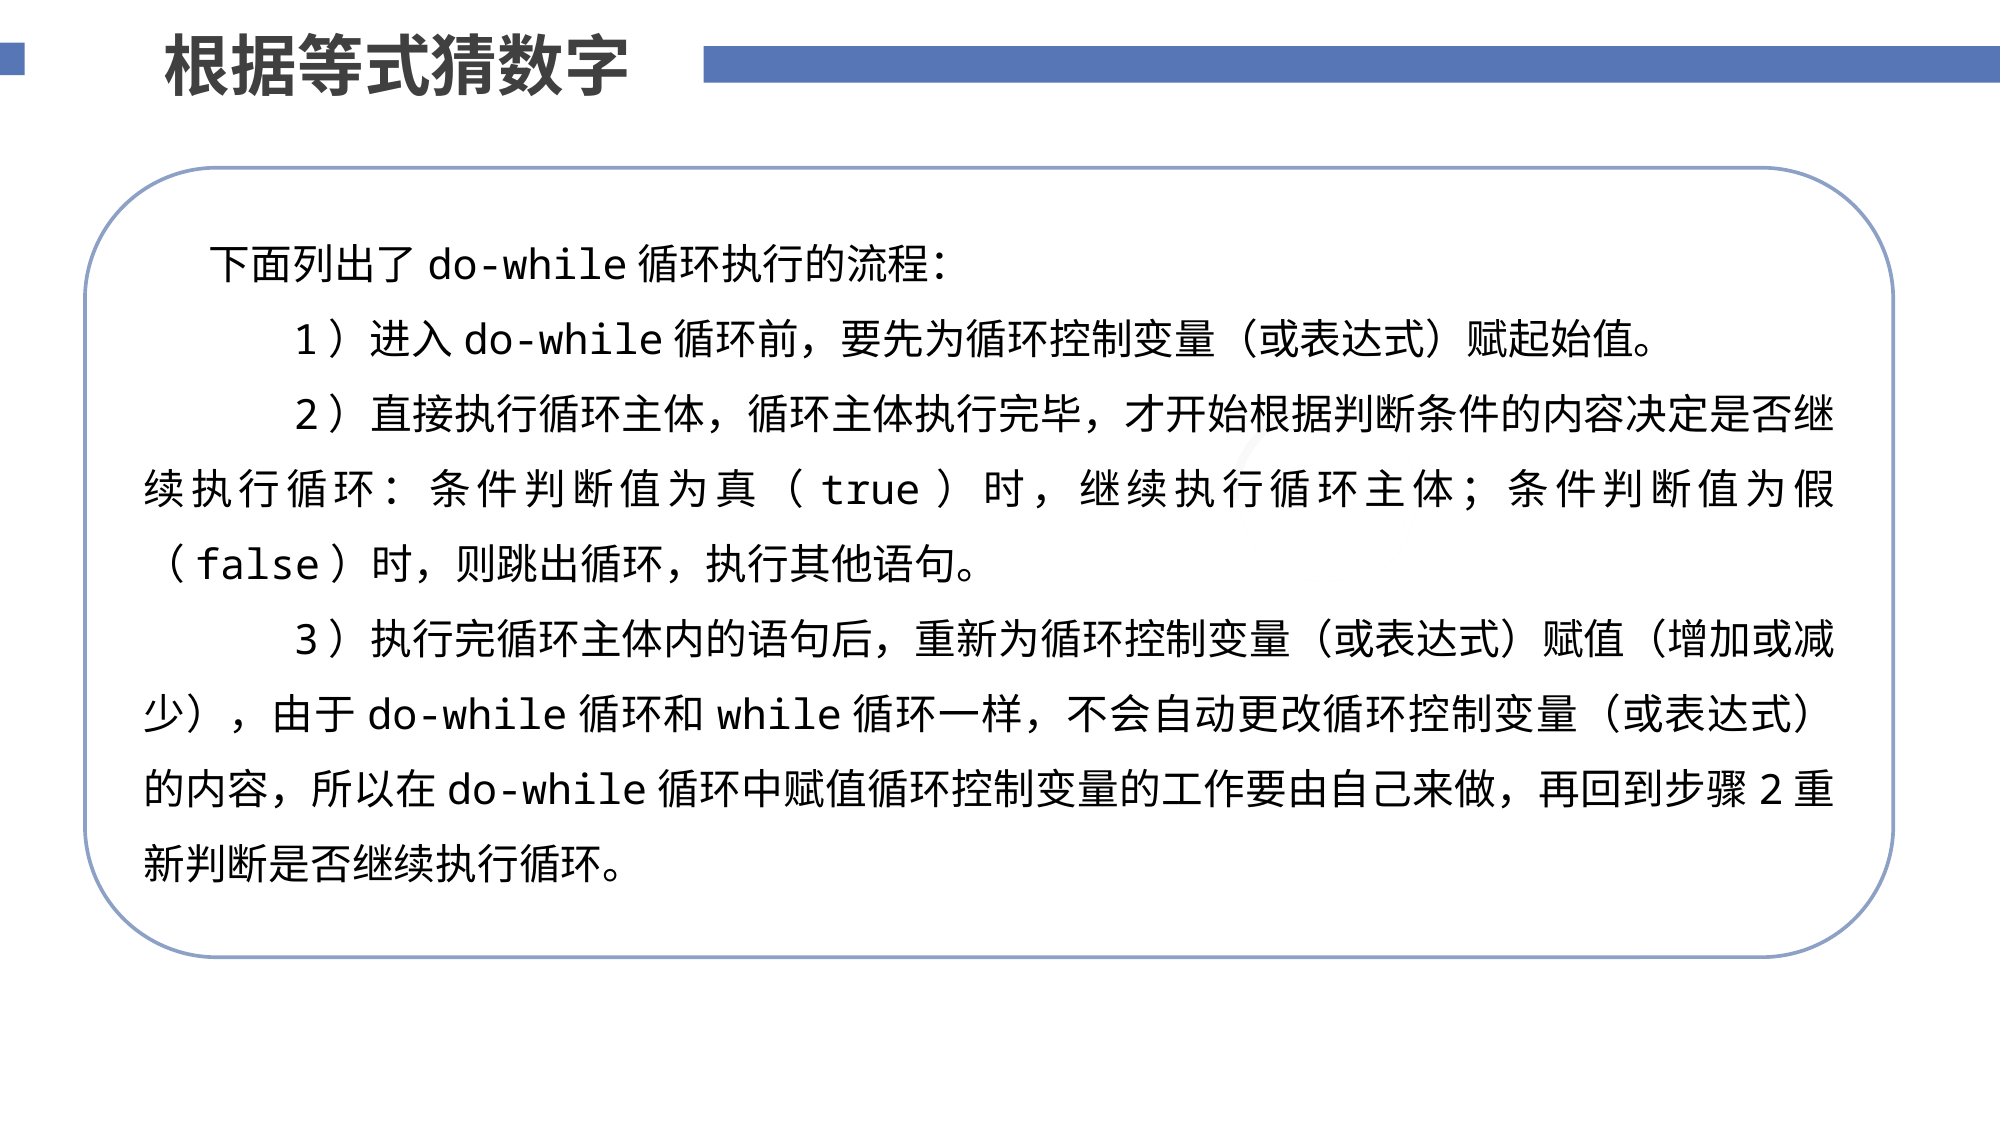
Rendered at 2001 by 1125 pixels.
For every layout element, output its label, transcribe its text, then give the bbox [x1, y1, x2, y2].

text_box [702, 45, 2000, 84]
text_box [1234, 407, 1413, 587]
text_box [0, 41, 26, 76]
text_box [83, 166, 1895, 959]
text_box 下面列出了do-while循环执行的流程： 1）进入do-while循环前，要先为循环控制变量（或表达式）赋起始值。 2）直接执行循环主体，循环主体执行完毕，才开始根据判断条件的内容决定是否继续执行循环：条件判断值为真（true）时，继续执行循环主体；条件判断值为假（false）时，则跳出循环，执行其他语句。 3）执行完循环主体内的语句后，重新为循环控制变量（或表达式）赋值（增加或减少），由于do-while循环和while循环一样，不会自动更改循环控制变量（或表达式）的内容，所以在do-while循环中赋值循环控制变量的工作要由自己来做，再回到步骤2重新判断是否继续执行循环。 [143, 937, 1836, 964]
text_box 根据等式猜数字 [163, 23, 632, 104]
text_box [1451, 385, 1820, 591]
